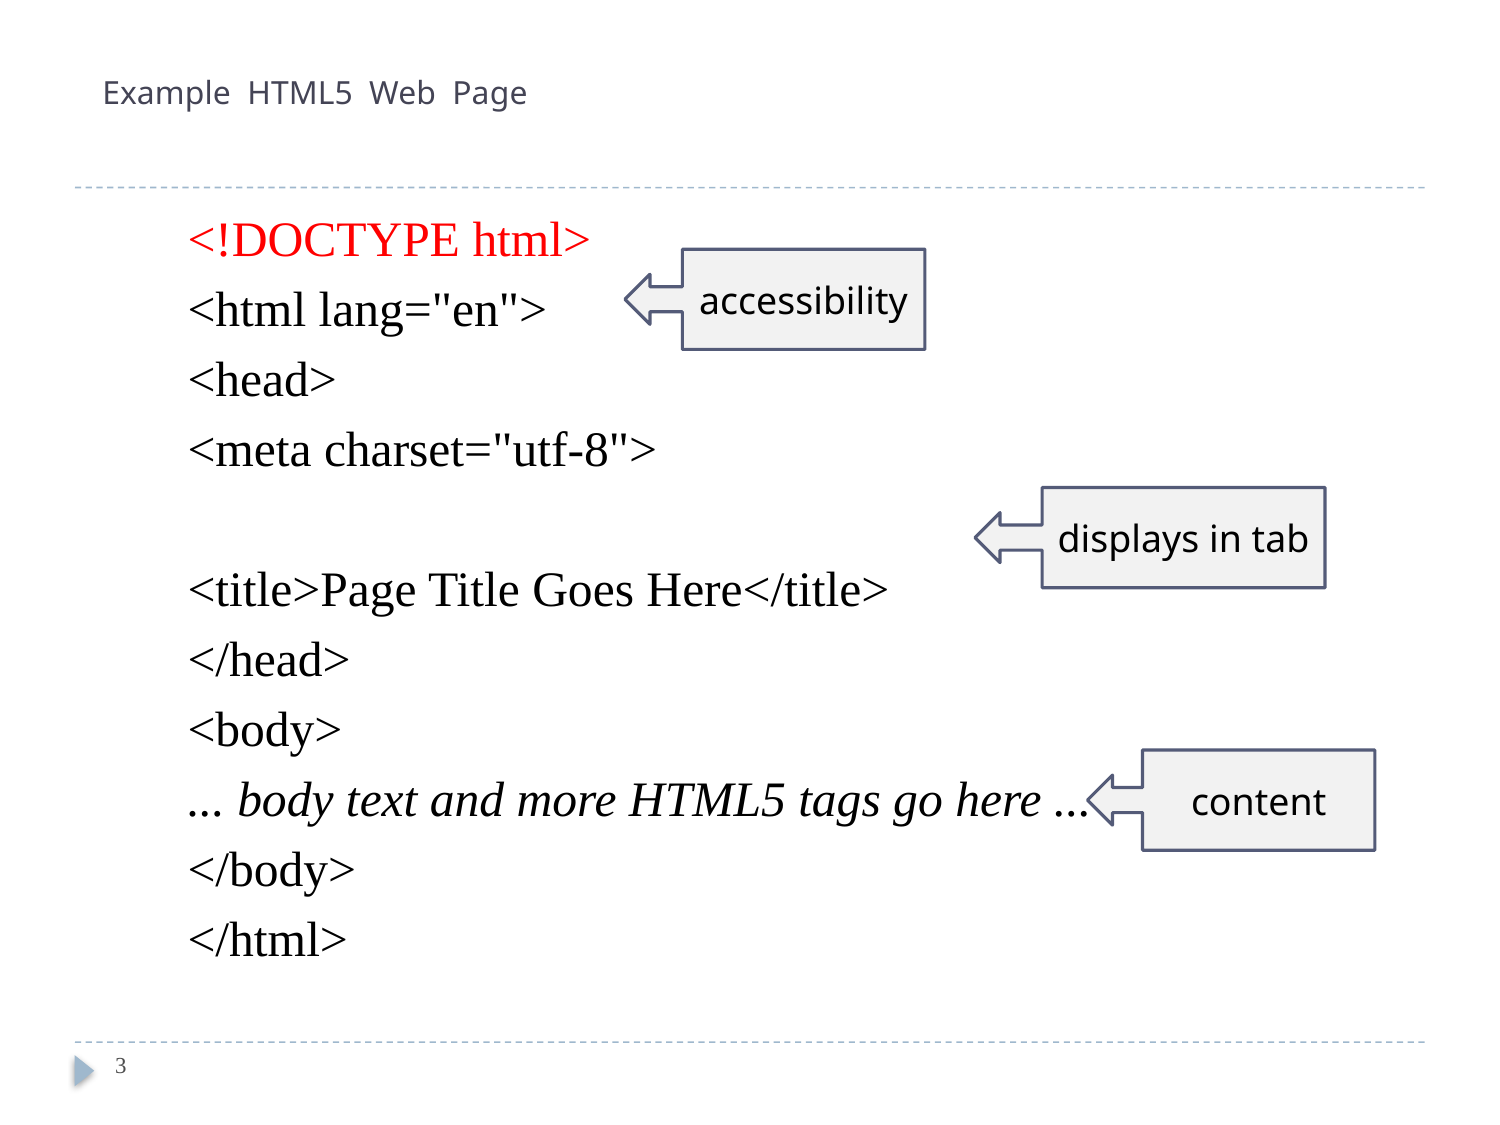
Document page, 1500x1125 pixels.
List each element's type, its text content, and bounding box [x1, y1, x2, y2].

text_box accessibility [623, 247, 927, 351]
slide_number 3 [100, 1042, 426, 1103]
text_box content [1086, 748, 1377, 852]
title Example HTML5 Web Page [87, 24, 1299, 118]
text_box displays in tab [973, 485, 1327, 590]
list <!DOCTYPE html> <html lang="en"> <head> <meta charset="utf-8"> <title>Page Title Goes Here</title> </head> <body> ... body text and more HTML5 tags go here ... </body> </html> [162, 200, 1438, 975]
